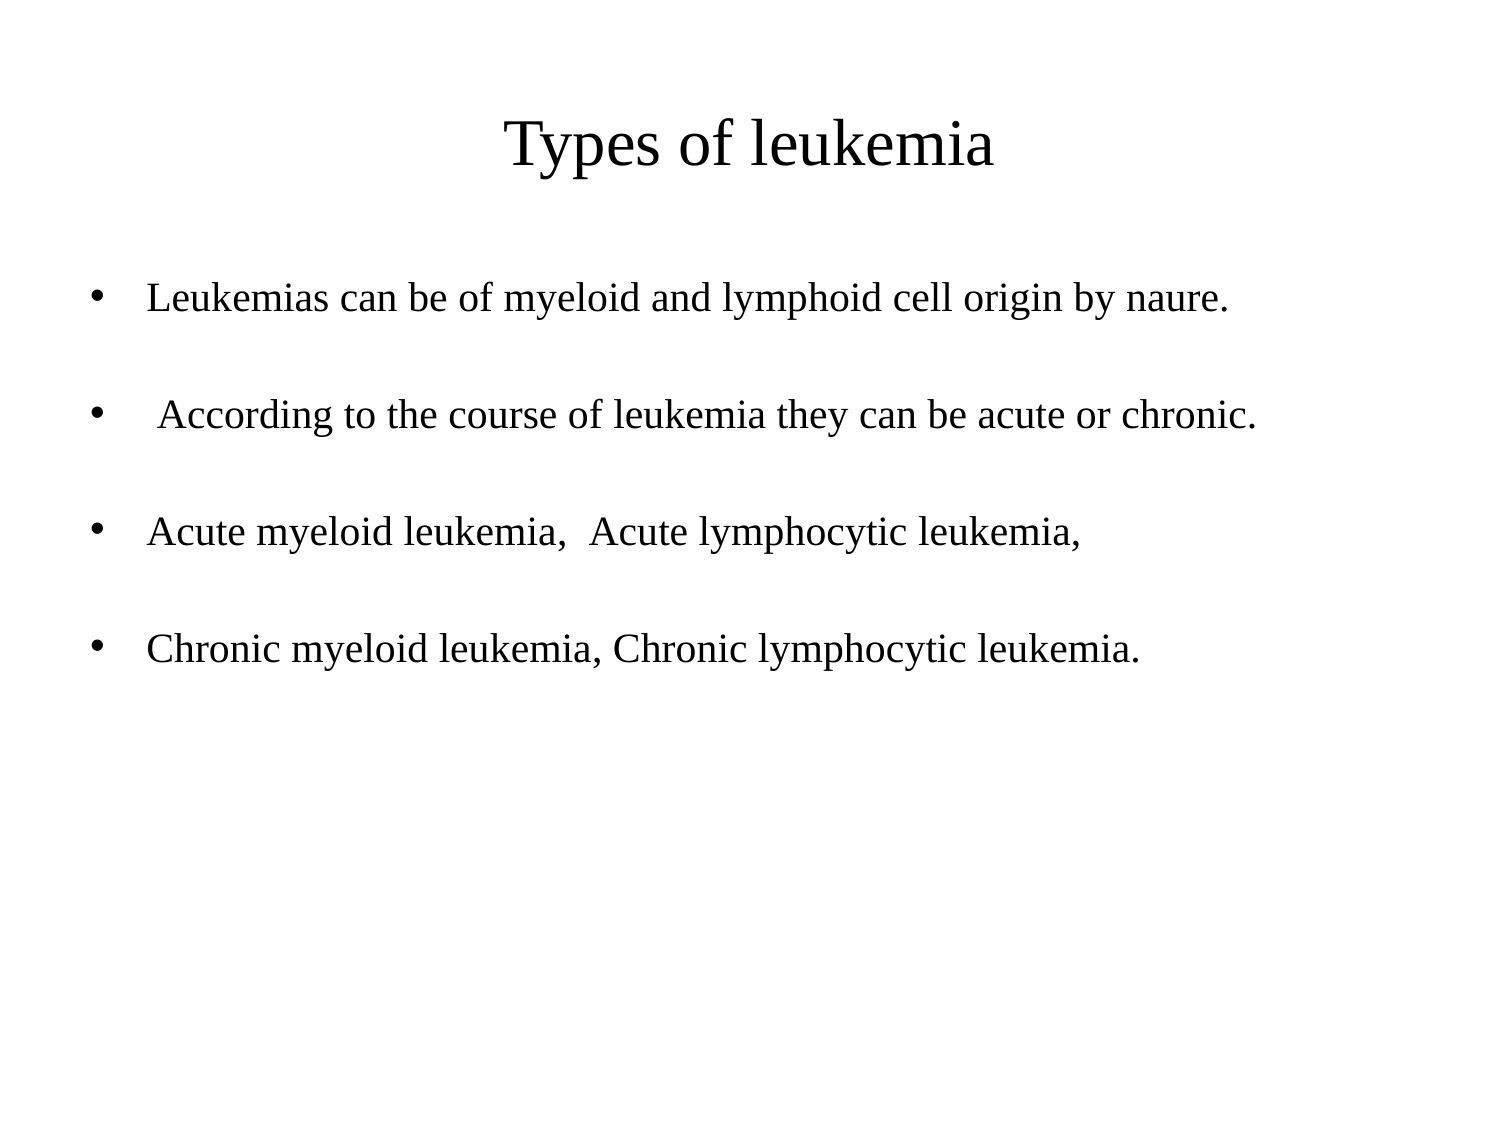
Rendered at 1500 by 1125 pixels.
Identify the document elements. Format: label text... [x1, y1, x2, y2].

title Types of leukemia [75, 45, 1425, 233]
list Leukemias can be of myeloid and lymphoid cell origin by naure. According to the course of leukemia they can be acute or chronic. Аcute myeloid leukemia, Acute lymphocytic leukemia, Chronic myeloid leukemia, Chronic lymphocytic leukemia. [75, 262, 1425, 1005]
